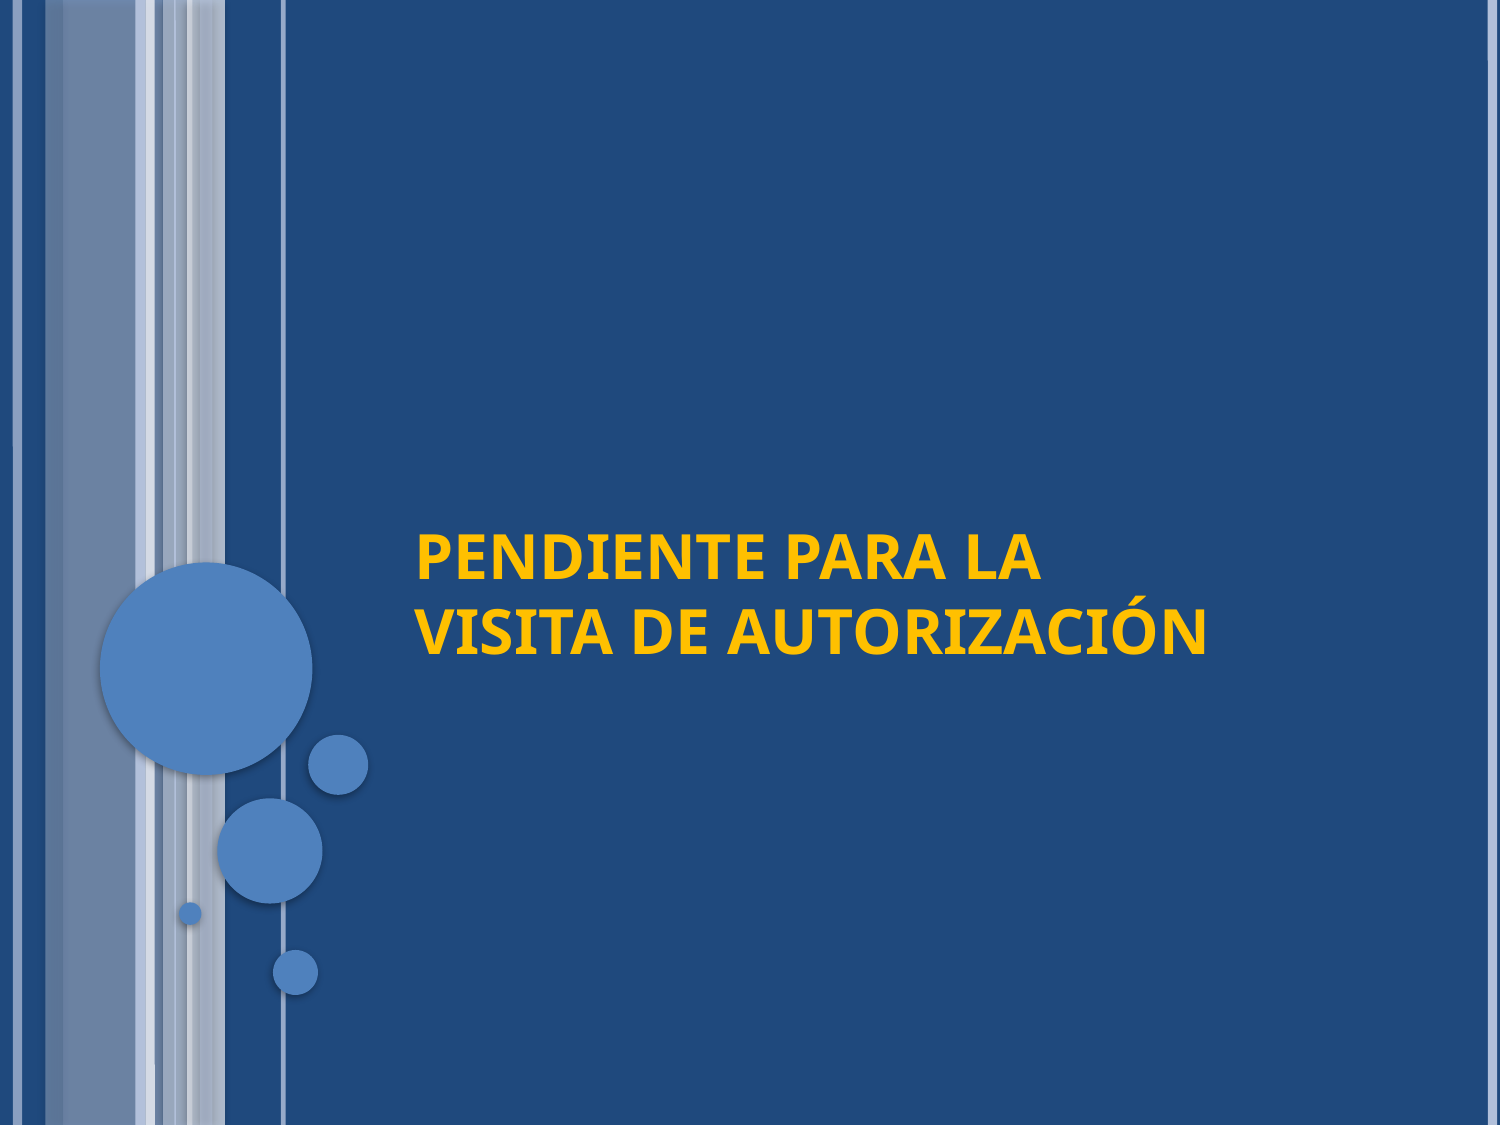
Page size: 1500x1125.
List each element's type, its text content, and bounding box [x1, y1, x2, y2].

title Pendiente para la Visita de Autorización [399, 387, 1425, 775]
